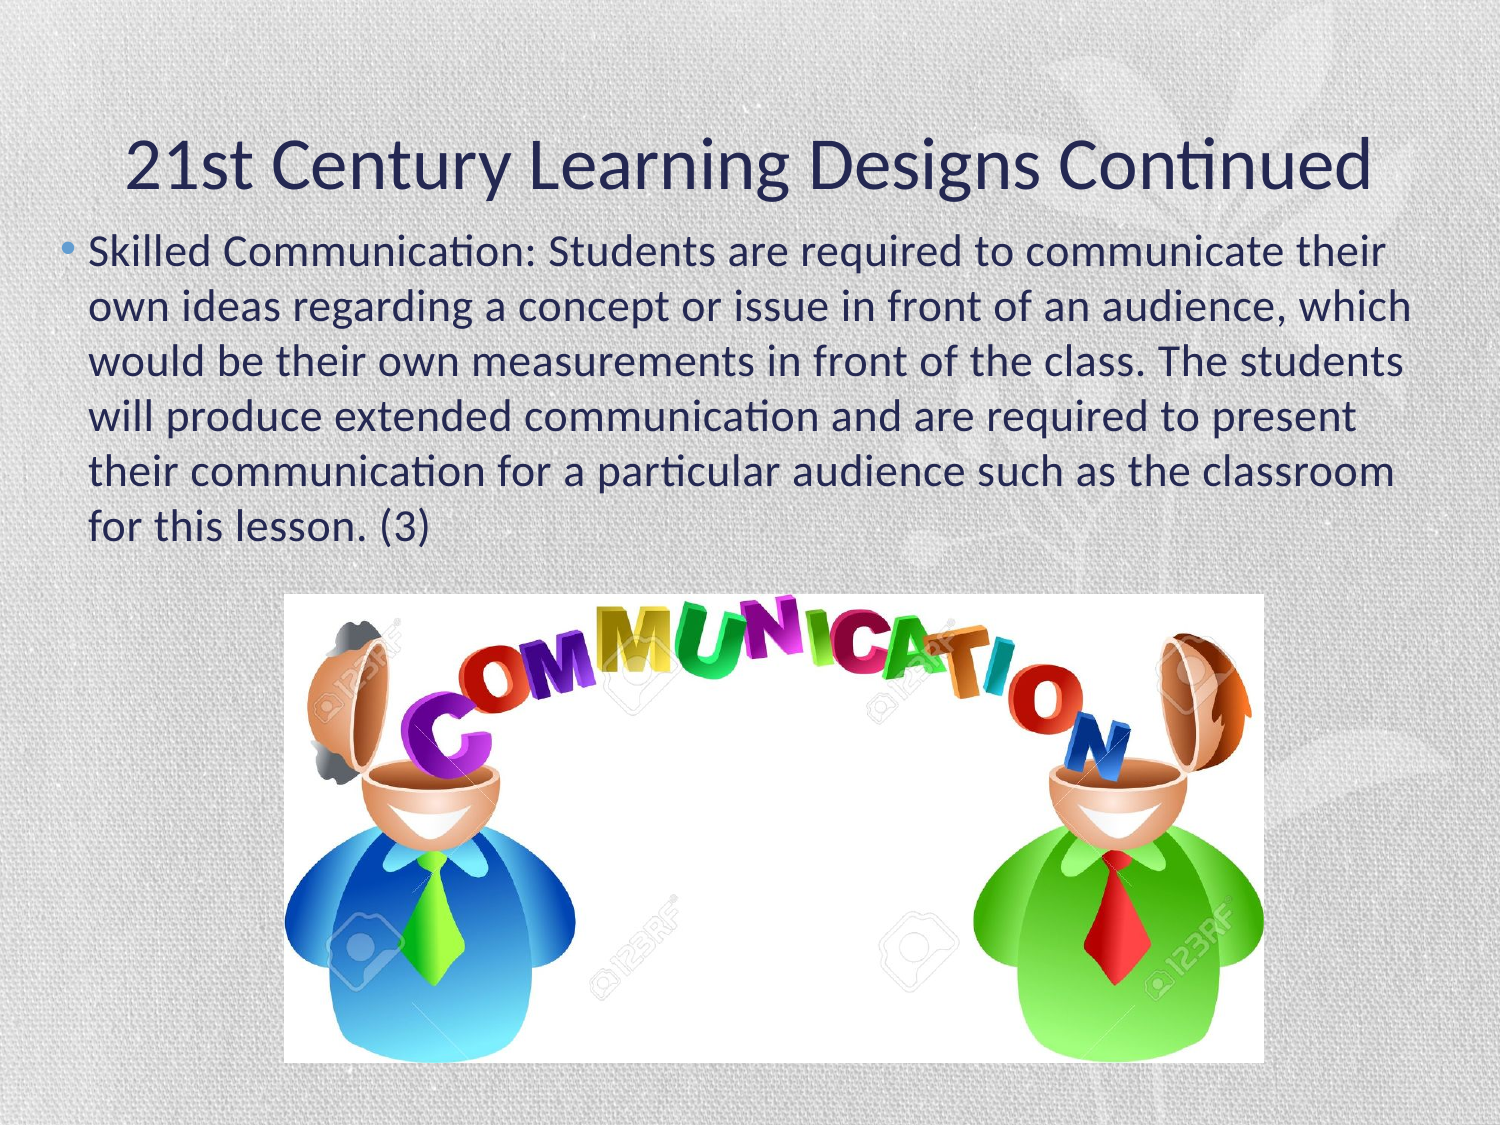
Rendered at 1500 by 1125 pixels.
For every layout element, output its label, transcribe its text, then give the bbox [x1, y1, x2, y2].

picture [284, 594, 1264, 1064]
list Skilled Communication: Students are required to communicate their own ideas regarding a concept or issue in front of an audience, which would be their own measurements in front of the class. The students will produce extended communication and are required to present their communication for a particular audience such as the classroom for this lesson. (3) [45, 213, 1455, 1023]
title 21st Century Learning Designs Continued [45, 37, 1455, 213]
